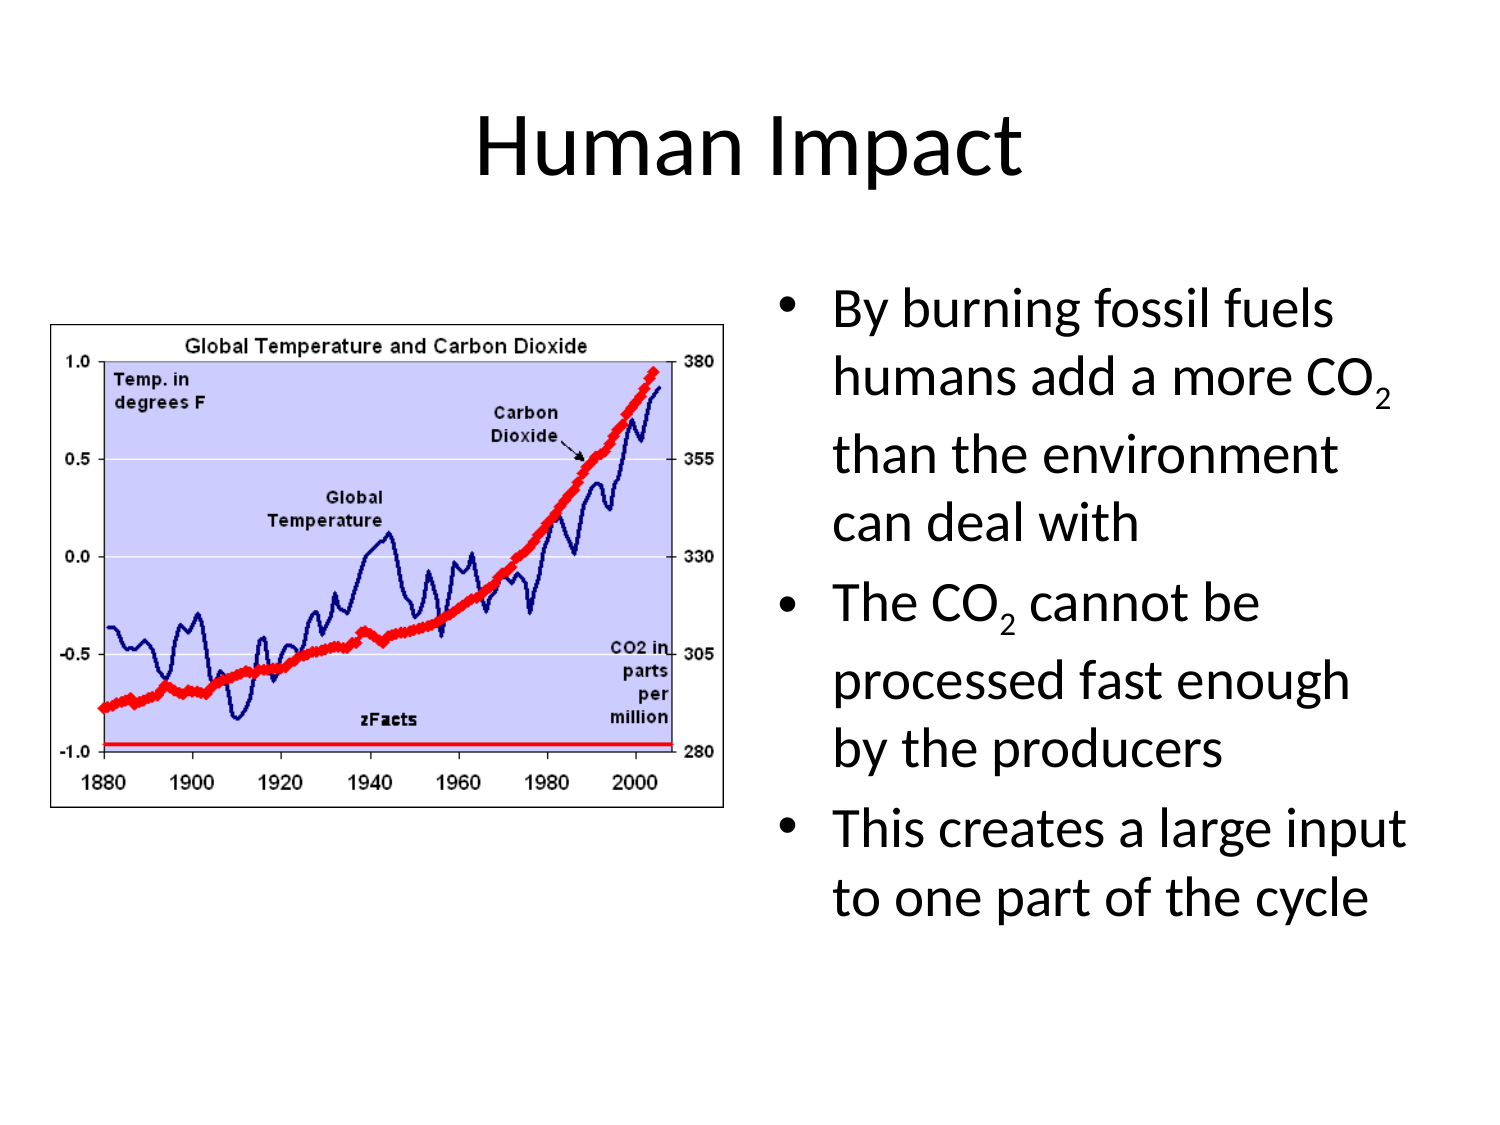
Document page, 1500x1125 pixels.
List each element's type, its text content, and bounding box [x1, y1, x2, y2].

list By burning fossil fuels humans add a more CO2 than the environment can deal with The CO2 cannot be processed fast enough by the producers This creates a large input to one part of the cycle [762, 262, 1425, 1005]
title Human Impact [75, 45, 1425, 233]
picture [49, 324, 725, 809]
